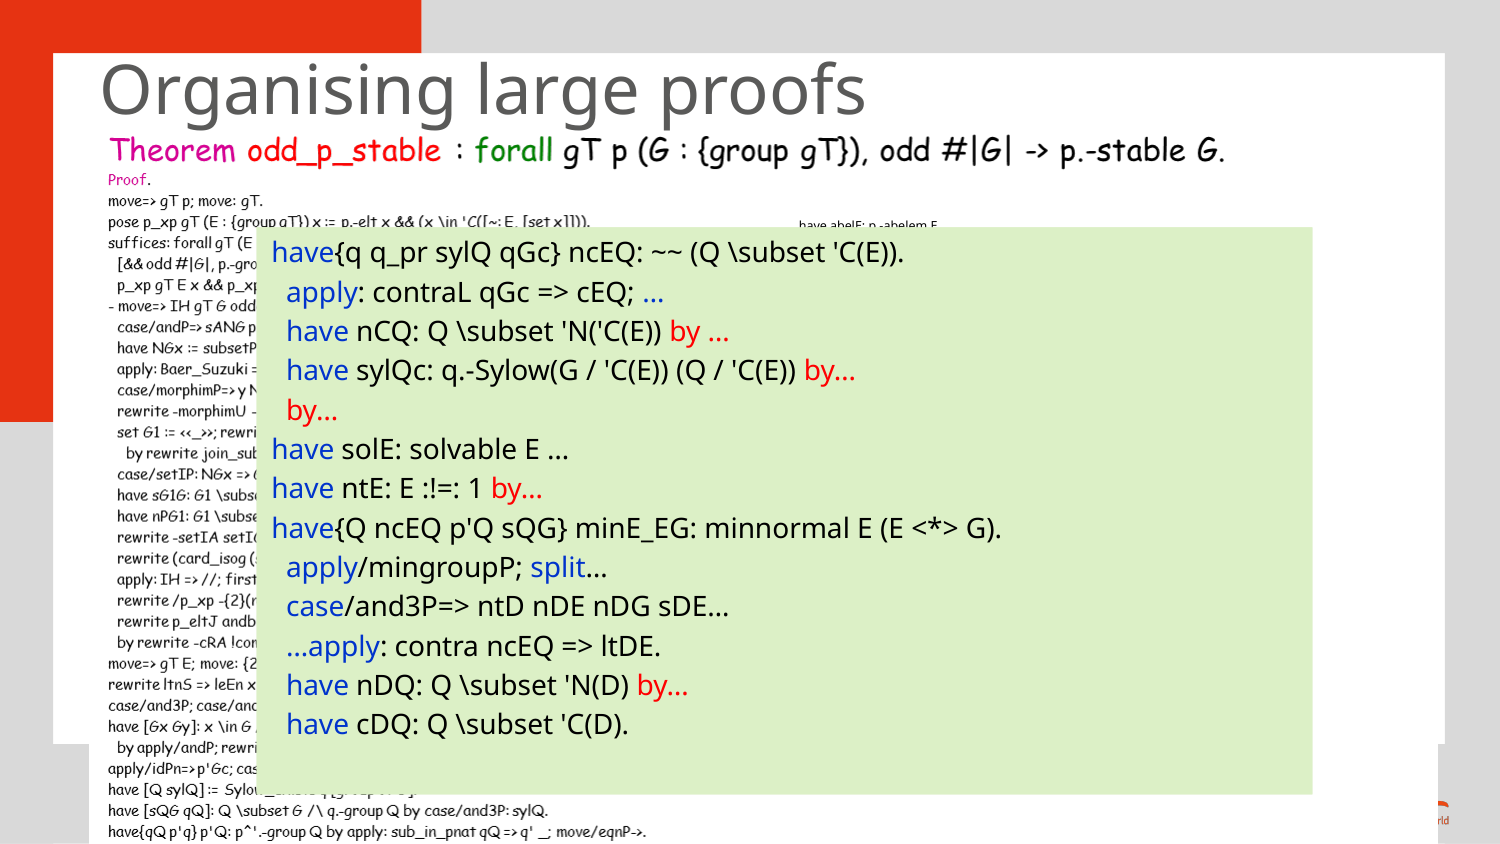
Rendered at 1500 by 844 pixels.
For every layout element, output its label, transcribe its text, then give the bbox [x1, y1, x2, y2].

picture [89, 121, 1439, 844]
title Organising large proofs [88, 49, 1439, 121]
